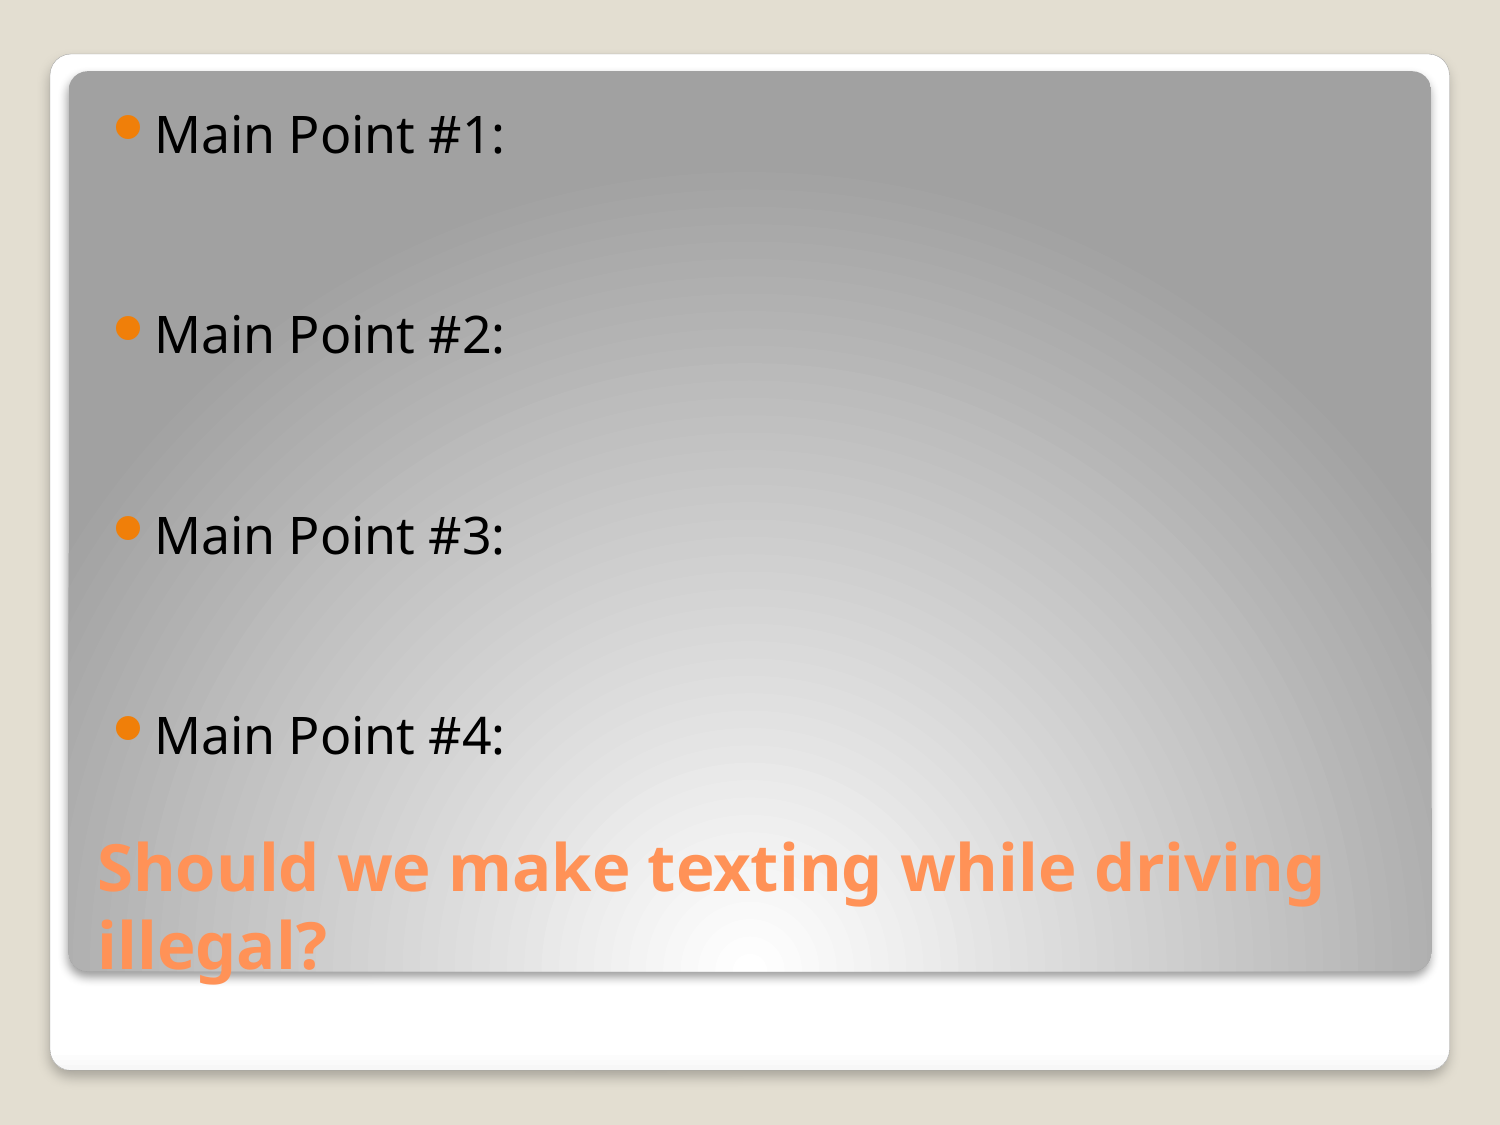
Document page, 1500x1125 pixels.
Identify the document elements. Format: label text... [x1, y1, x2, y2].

title Should we make texting while driving illegal? [82, 817, 1425, 990]
list Main Point #1: Main Point #2: Main Point #3: Main Point #4: [82, 86, 1425, 774]
